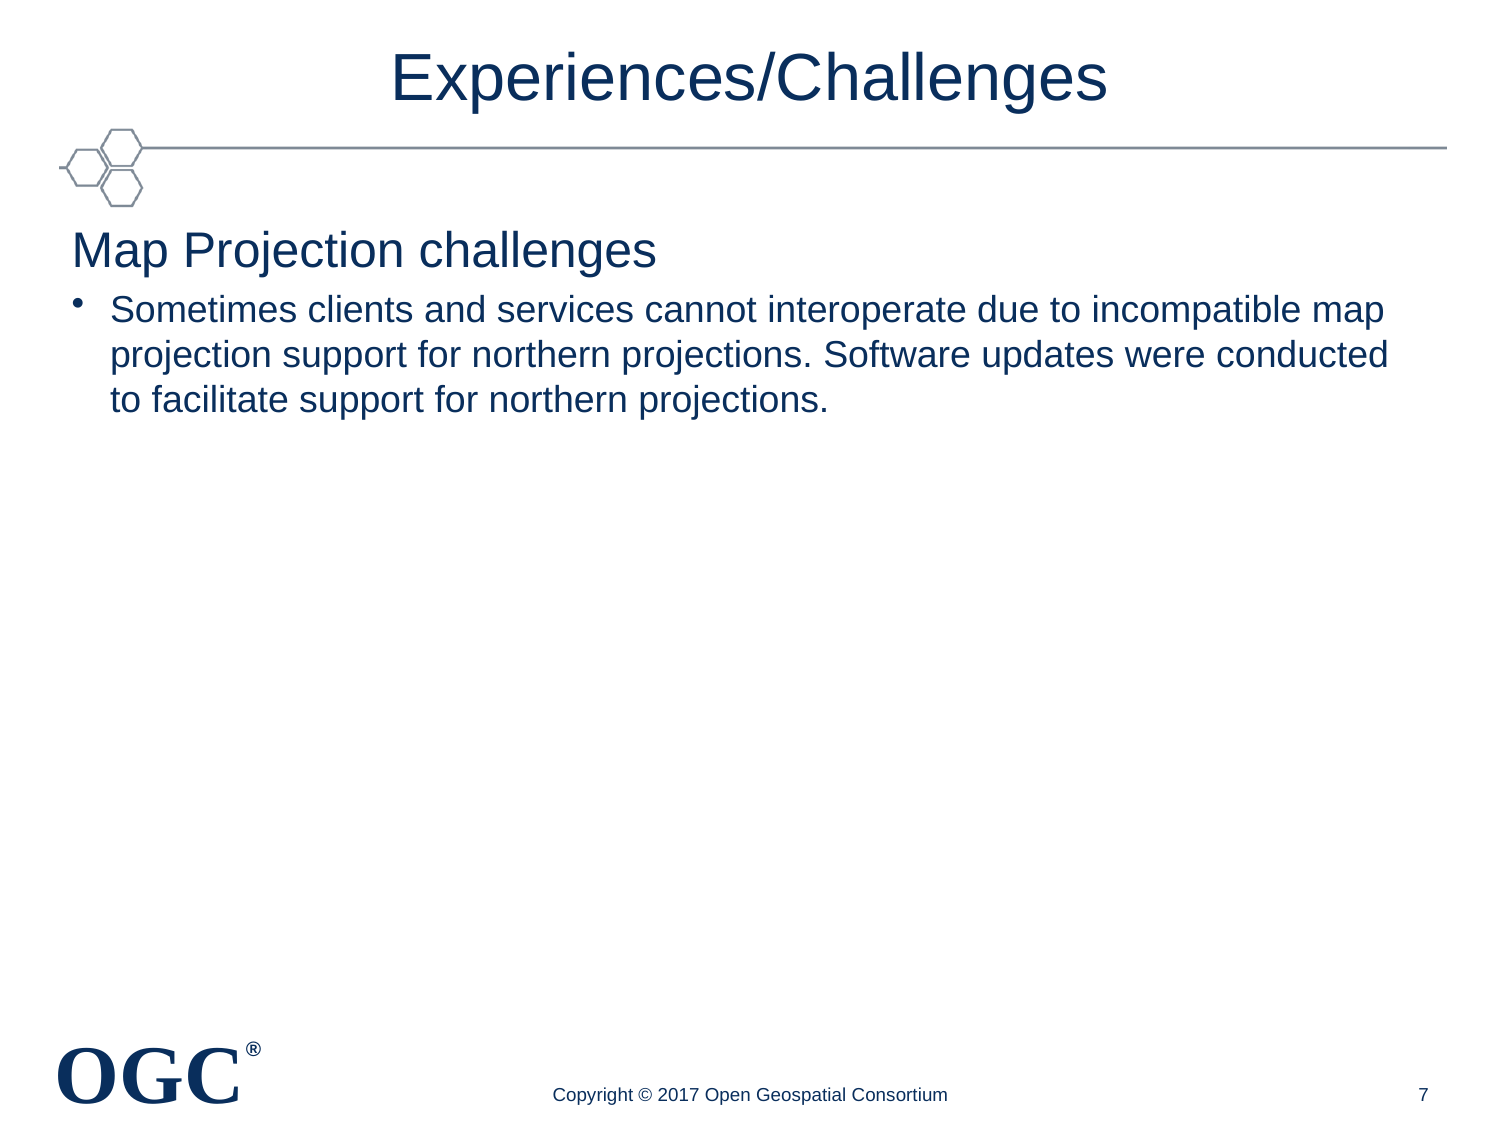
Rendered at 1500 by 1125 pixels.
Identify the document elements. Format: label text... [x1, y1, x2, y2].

footer Copyright © 2017 Open Geospatial Consortium [487, 1074, 1013, 1113]
list Map Projection challenges Sometimes clients and services cannot interoperate due to incompatible map projection support for northern projections. Software updates were conducted to facilitate support for northern projections. [56, 209, 1445, 1013]
title Experiences/Challenges [37, 22, 1463, 136]
slide_number 7 [1130, 1074, 1444, 1113]
picture [59, 136, 1447, 208]
